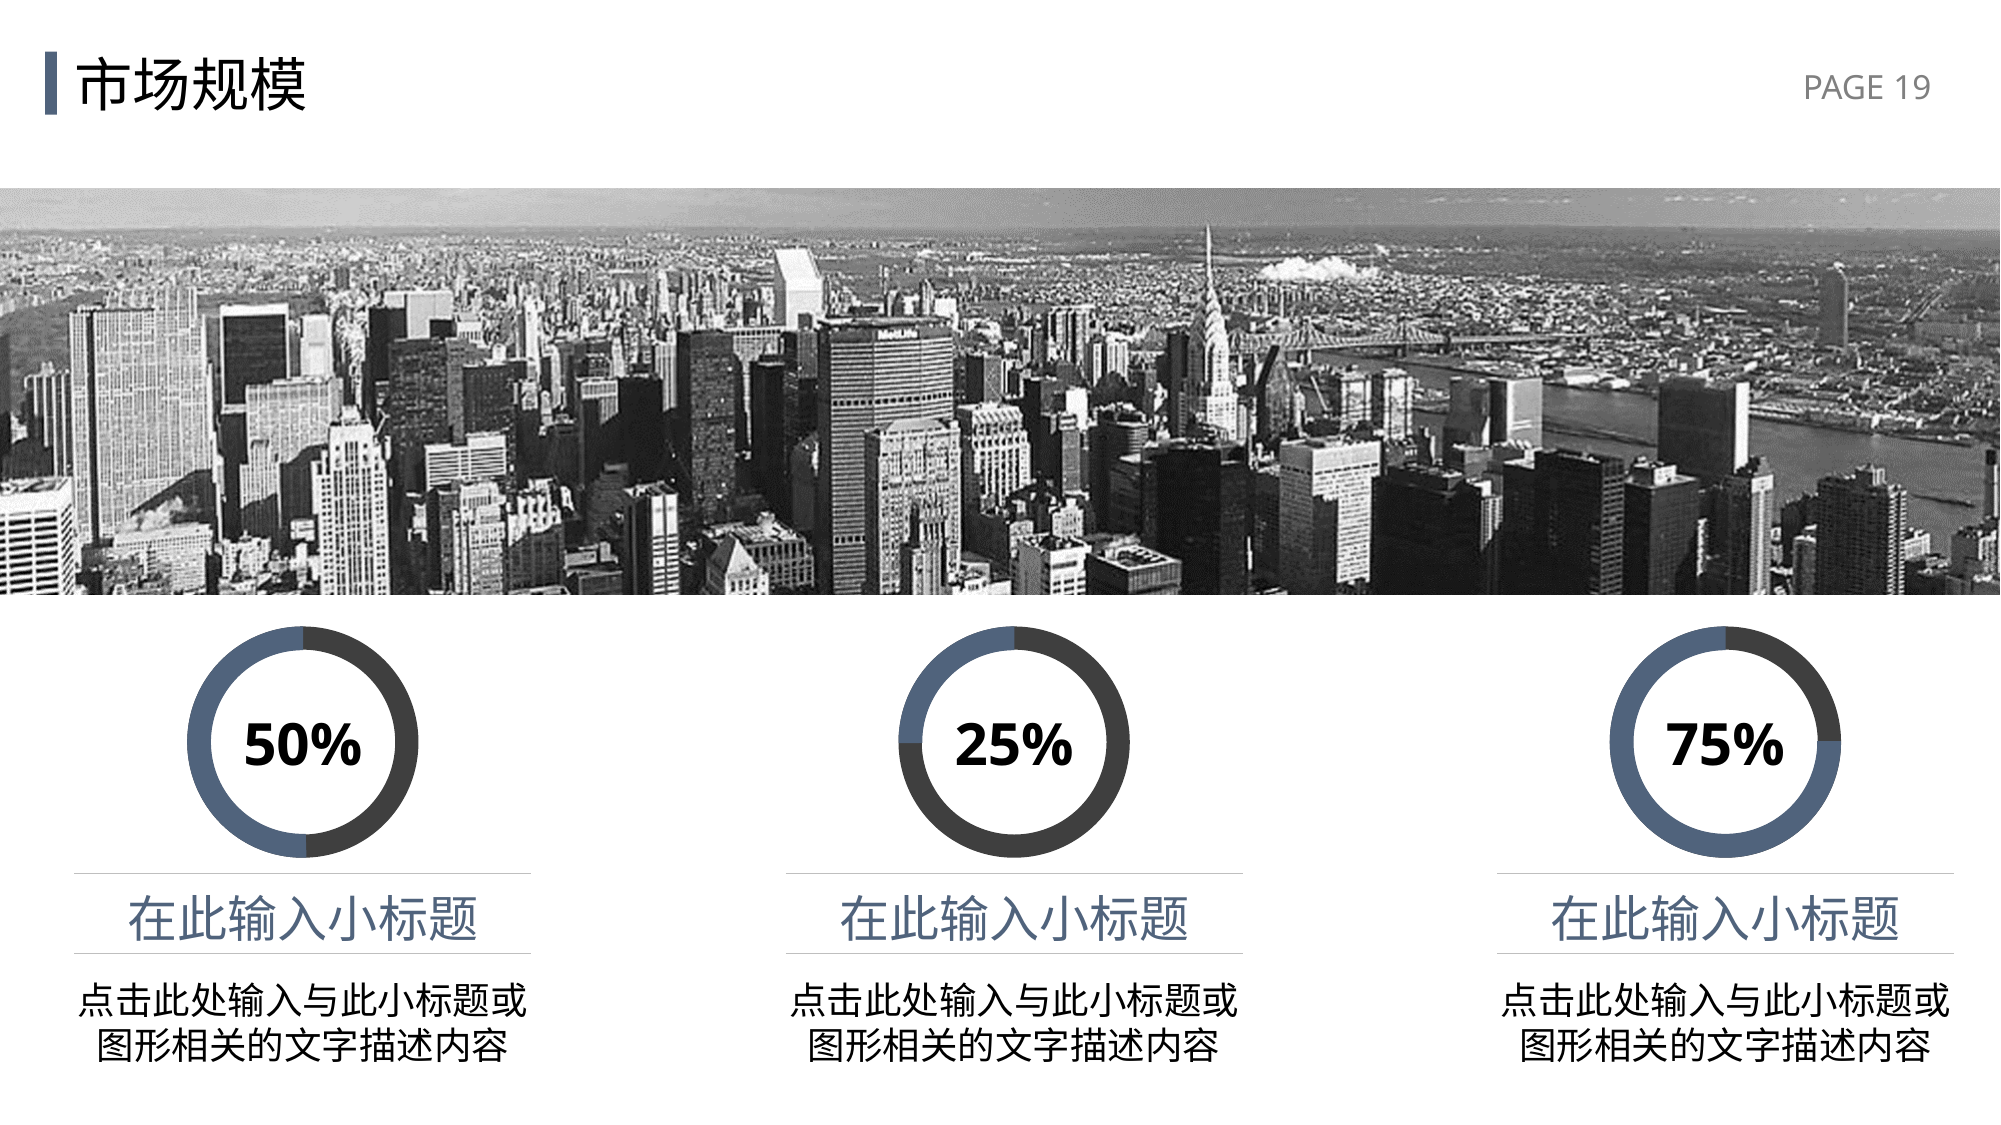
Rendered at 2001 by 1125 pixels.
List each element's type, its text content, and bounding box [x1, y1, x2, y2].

text_box 50% [305, 625, 420, 859]
picture [0, 188, 2000, 595]
text_box [1608, 625, 1843, 859]
text_box 在此输入小标题 [1481, 880, 1970, 956]
text_box [897, 625, 1016, 745]
text_box 点击此处输入与此小标题或图形相关的文字描述内容 [770, 969, 1259, 1075]
text_box 在此输入小标题 [58, 880, 547, 956]
text_box 25% [897, 625, 1131, 859]
title 市场规模 [59, 40, 522, 126]
text_box 点击此处输入与此小标题或图形相关的文字描述内容 [1481, 969, 1970, 1075]
text_box [186, 625, 308, 859]
text_box 在此输入小标题 [770, 880, 1259, 956]
text_box 点击此处输入与此小标题或图形相关的文字描述内容 [58, 969, 547, 1075]
text_box 75% [1727, 625, 1843, 740]
